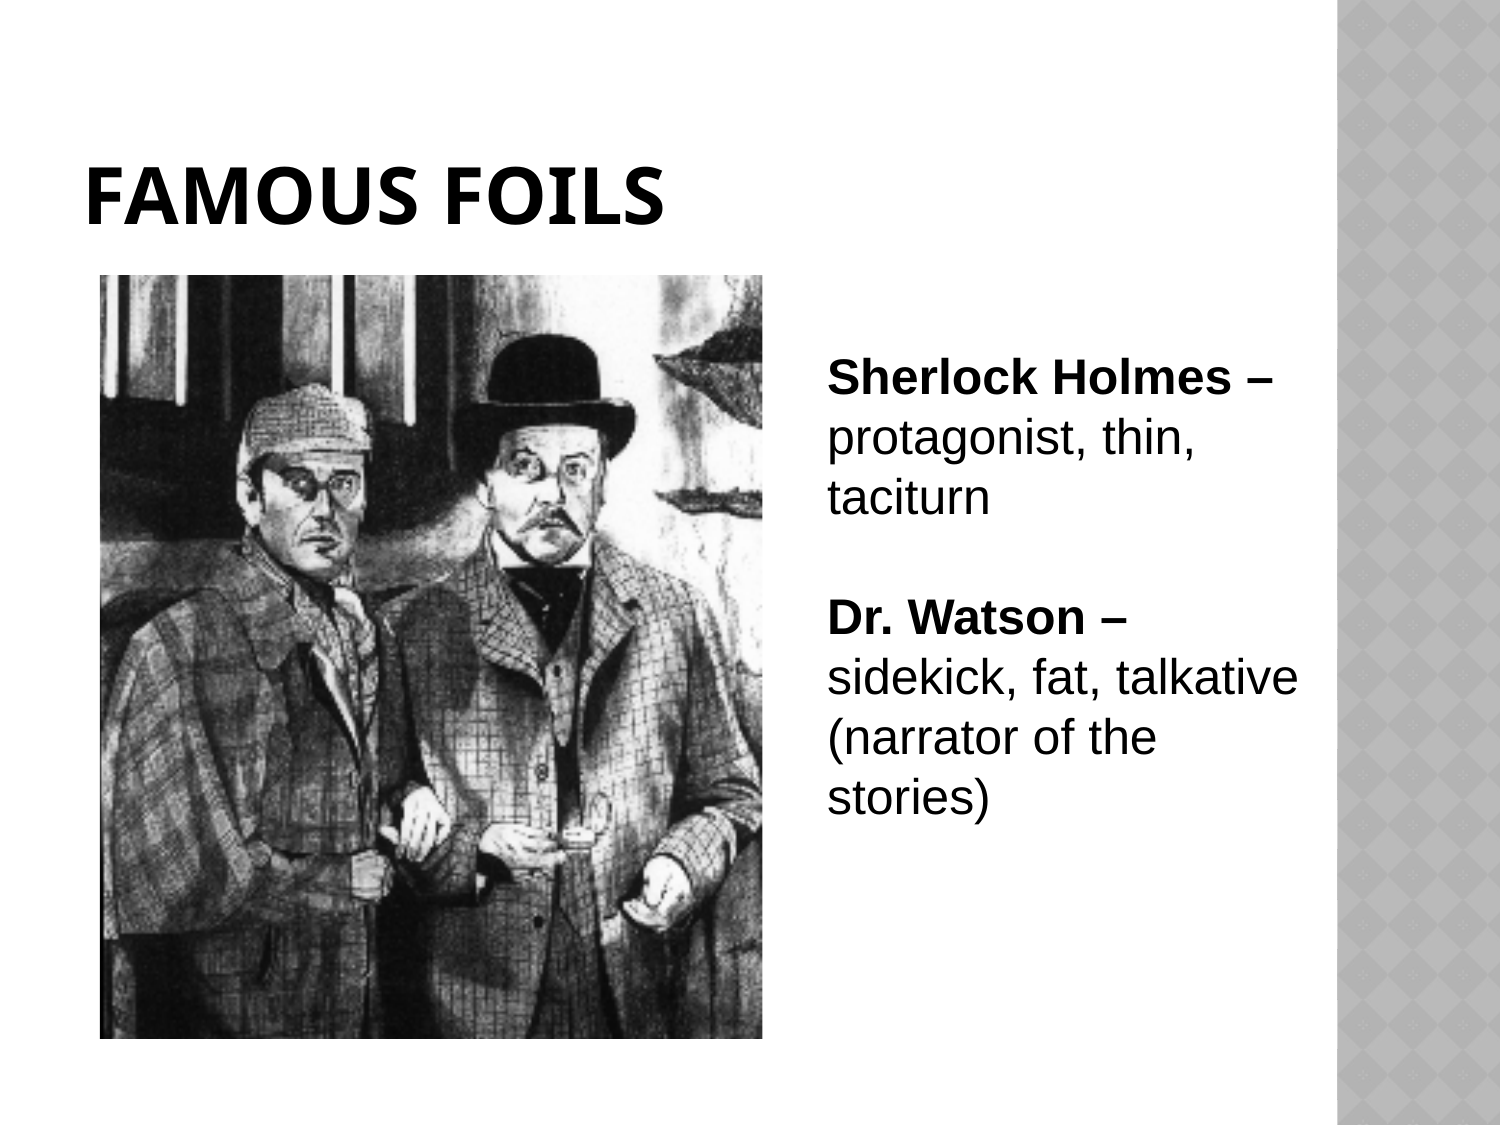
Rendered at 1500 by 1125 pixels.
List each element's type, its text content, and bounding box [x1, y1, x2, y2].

picture [99, 274, 763, 1039]
text_box Sherlock Holmes – protagonist, thin, taciturn Dr. Watson – sidekick, fat, talkative (narrator of the stories) [812, 337, 1325, 833]
title Famous foils [75, 52, 1263, 240]
